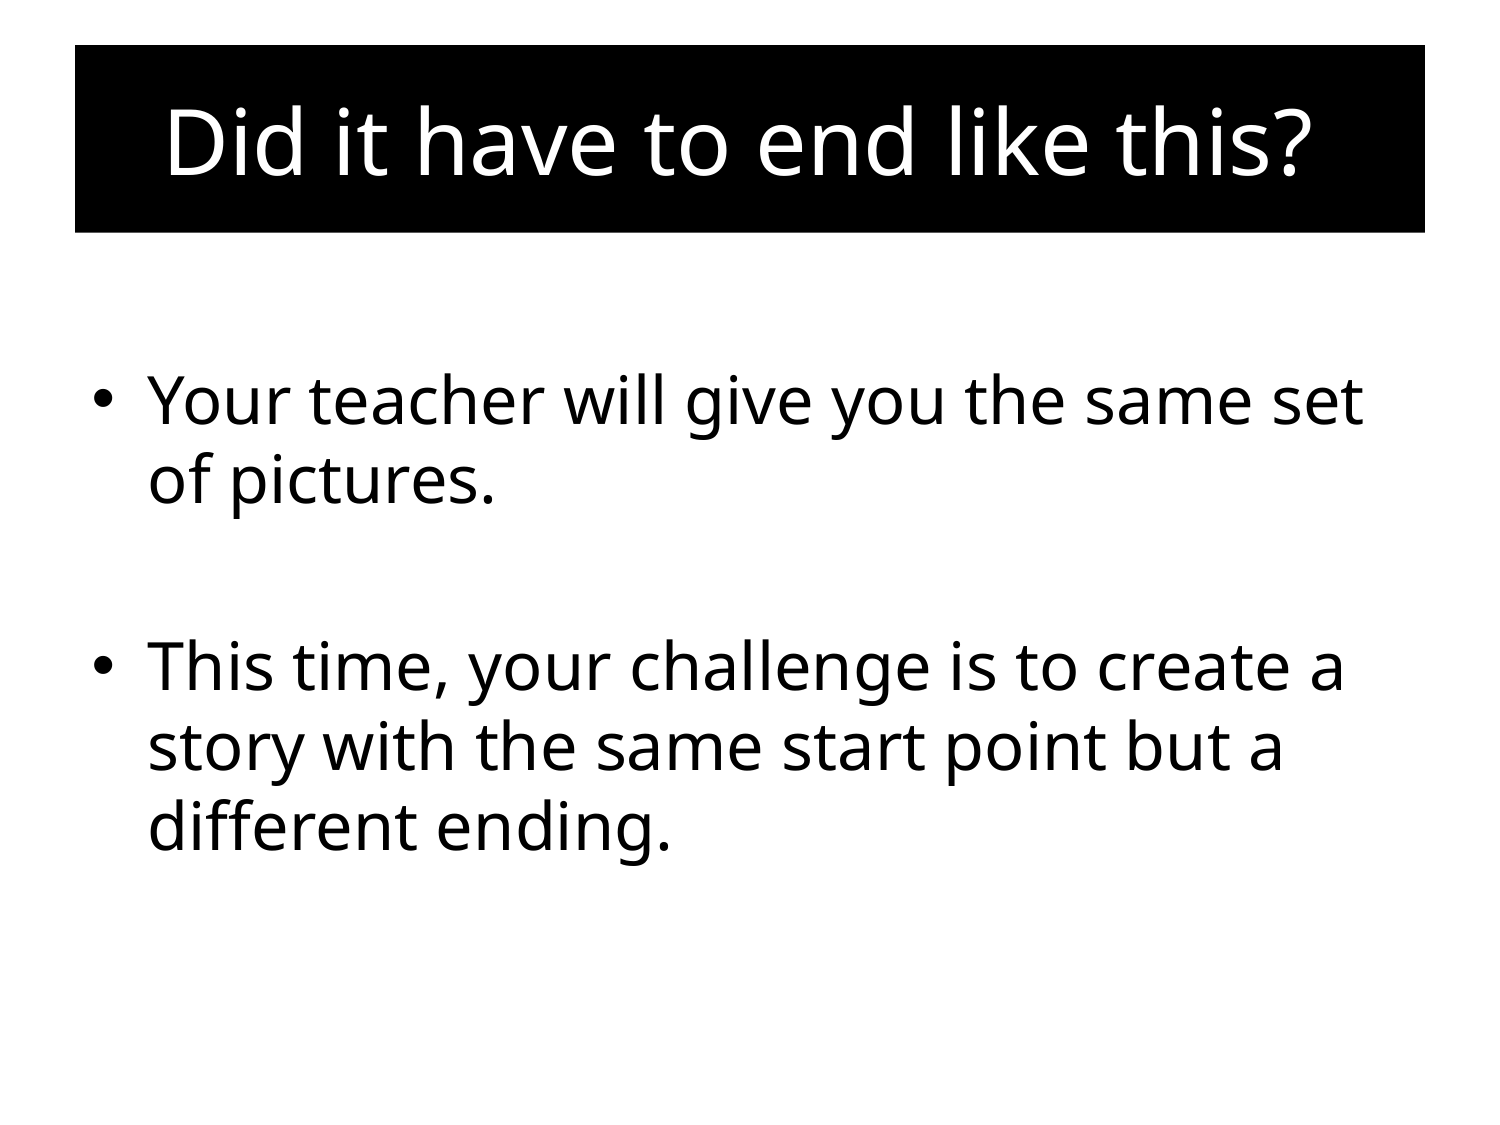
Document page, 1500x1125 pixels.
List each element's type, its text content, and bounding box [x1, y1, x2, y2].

title Did it have to end like this? [75, 45, 1425, 233]
list Your teacher will give you the same set of pictures. This time, your challenge is to create a story with the same start point but a different ending. [76, 349, 1427, 1093]
